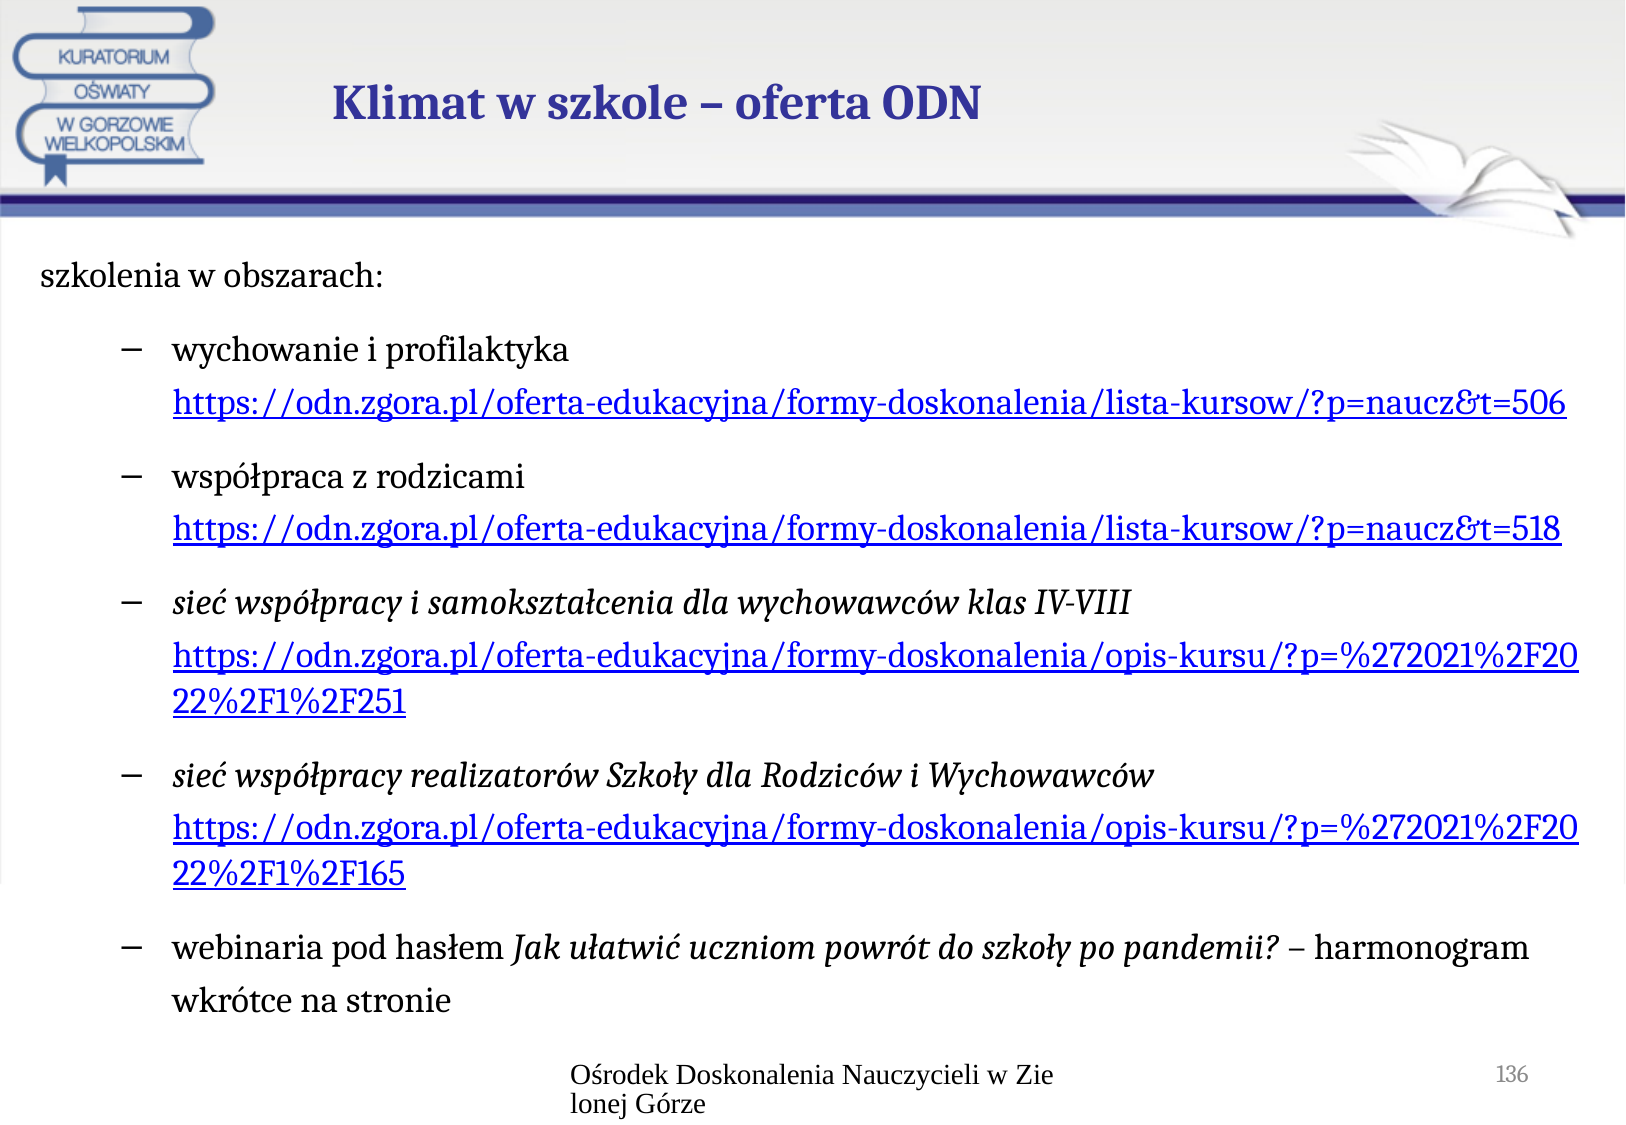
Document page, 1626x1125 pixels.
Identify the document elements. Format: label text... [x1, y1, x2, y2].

slide_number 136 [1164, 1042, 1544, 1103]
footer Ośrodek Doskonalenia Nauczycieli w Zielonej Górze [555, 1042, 1070, 1103]
title Klimat w szkole – oferta ODN [317, 23, 1600, 176]
list szkolenia w obszarach: wychowanie i profilaktyka https://odn.zgora.pl/oferta-edukacyjna/formy-doskonalenia/lista-kursow/?p=naucz&t=506 współpraca z rodzicami https://odn.zgora.pl/oferta-edukacyjna/formy-doskonalenia/lista-kursow/?p=naucz&t=518 sieć współpracy i samokształcenia dla wychowawców klas IV-VIII https://odn.zgora.pl/oferta-edukacyjna/formy-doskonalenia/opis-kursu/?p=%272021%2F2022%2F1%2F251 sieć współpracy realizatorów Szkoły dla Rodziców i Wychowawców https://odn.zgora.pl/oferta-edukacyjna/formy-doskonalenia/opis-kursu/?p=%272021%2F2022%2F1%2F165 webinaria pod hasłem Jak ułatwić uczniom powrót do szkoły po pandemii? – harmonogram wkrótce na stronie [25, 234, 1600, 938]
picture [0, 0, 1626, 1125]
